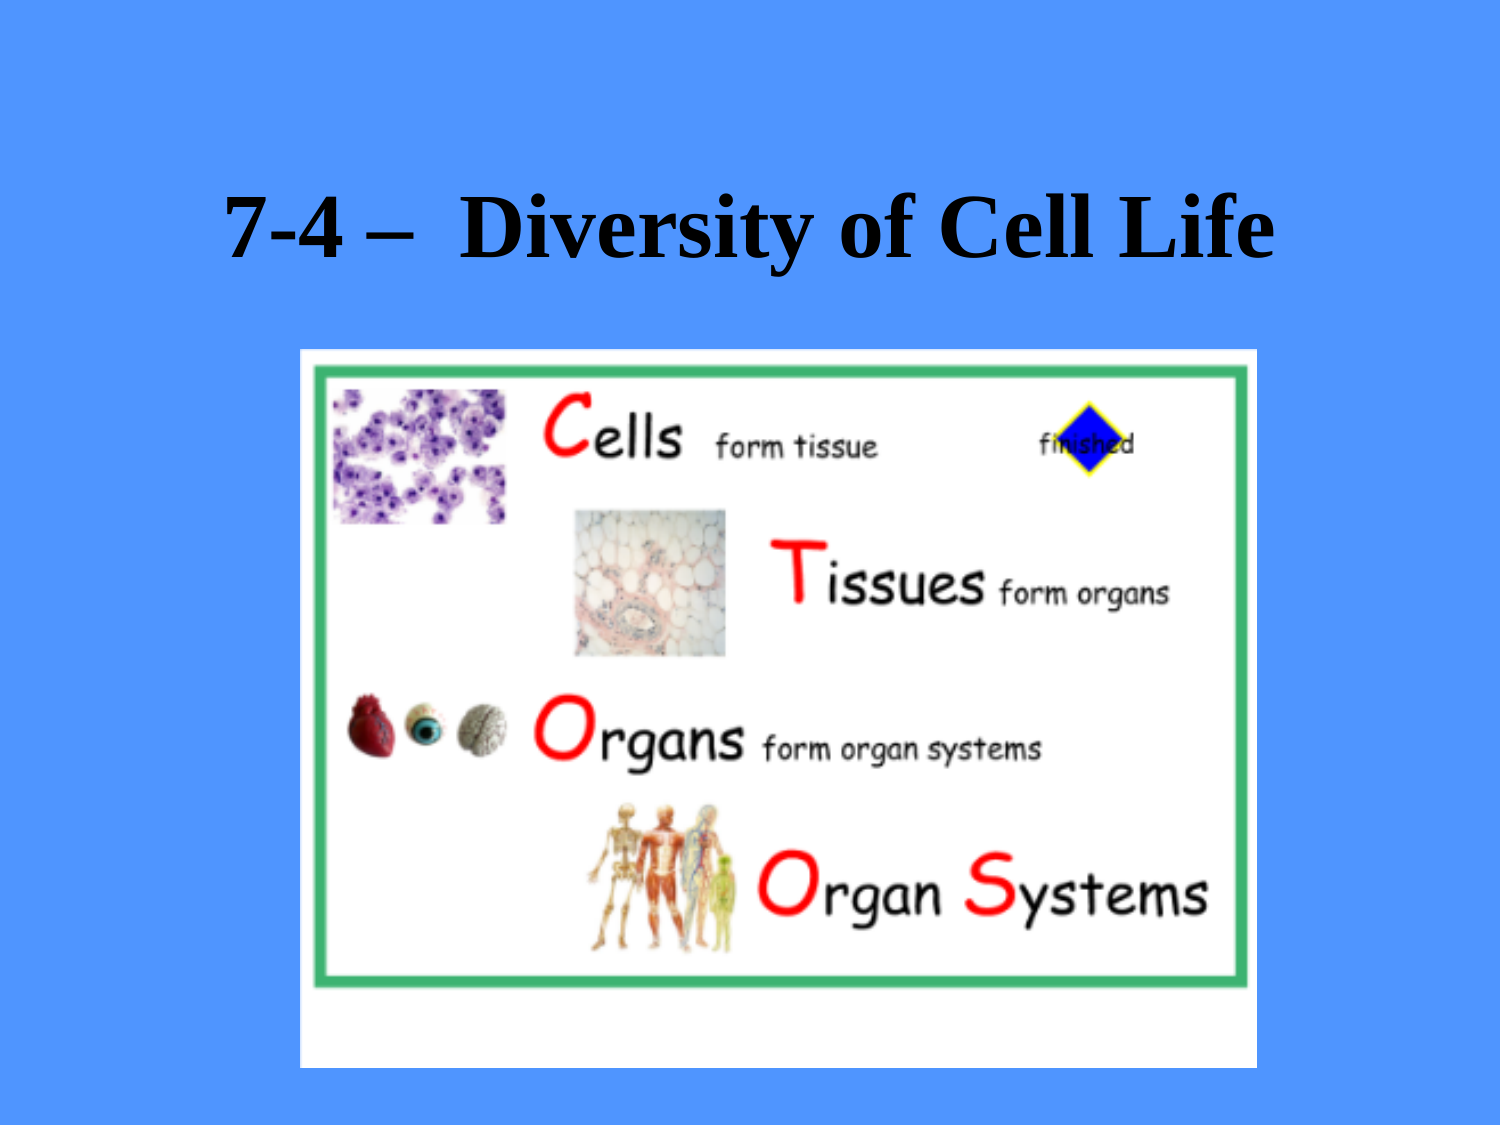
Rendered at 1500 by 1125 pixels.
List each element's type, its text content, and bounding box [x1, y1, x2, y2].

title 7-4 – Diversity of Cell Life [112, 99, 1388, 342]
picture [299, 349, 1257, 1068]
